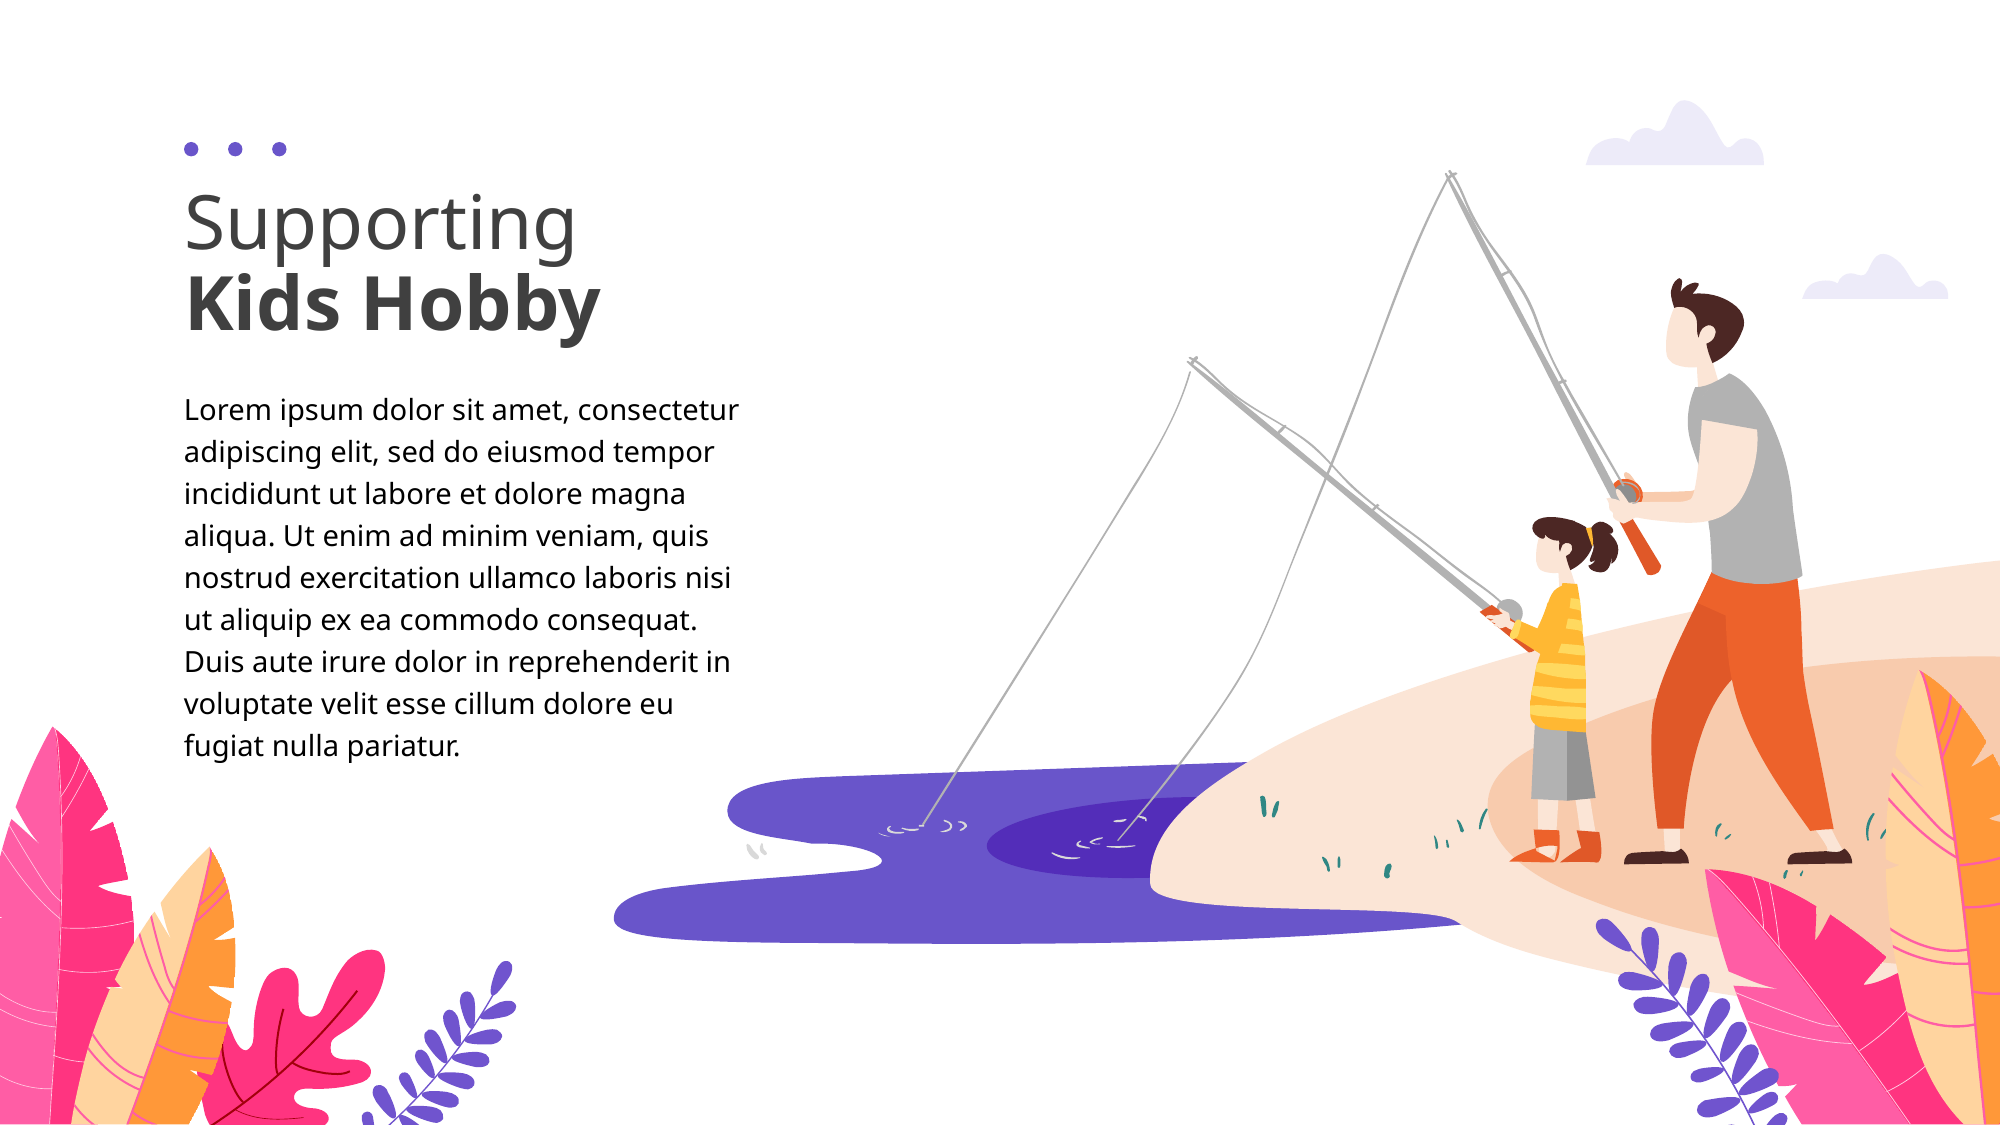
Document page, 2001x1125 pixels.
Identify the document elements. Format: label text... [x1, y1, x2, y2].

text_box [1616, 484, 1637, 502]
text_box [1585, 527, 1594, 547]
text_box [1668, 603, 1728, 664]
text_box [1530, 705, 1586, 720]
text_box [1479, 604, 1501, 617]
text_box [1531, 686, 1586, 703]
text_box [1089, 837, 1103, 845]
text_box [1622, 478, 1643, 502]
text_box [1570, 598, 1581, 611]
text_box [1559, 521, 1593, 571]
text_box [1199, 651, 1540, 795]
text_box [1188, 356, 1506, 607]
text_box [1509, 619, 1522, 640]
text_box [1537, 655, 1553, 663]
text_box [1624, 472, 1636, 482]
text_box [1687, 373, 1803, 584]
text_box [1154, 479, 1326, 795]
text_box [1562, 629, 1585, 645]
text_box [1666, 307, 1715, 368]
text_box [1555, 653, 1586, 665]
text_box [1614, 480, 1620, 487]
text_box [985, 801, 1112, 879]
text_box [1671, 300, 1745, 364]
text_box Lorem ipsum dolor sit amet, consectetur adipiscing elit, sed do eiusmod tempor incididunt ut labore et dolore magna aliqua. Ut enim ad minim veniam, quis nostrud exercitation ullamco laboris nisi ut aliquip ex ea commodo consequat. Duis aute irure dolor in reprehenderit in voluptate velit esse cillum dolore eu fugiat nulla pariatur. [184, 377, 760, 770]
text_box [1832, 656, 2000, 664]
text_box [1485, 607, 1514, 630]
text_box [1076, 840, 1090, 849]
text_box [1569, 609, 1582, 620]
text_box [1512, 639, 1534, 653]
text_box [1276, 427, 1285, 436]
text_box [746, 842, 769, 861]
text_box [1559, 643, 1586, 656]
text_box [1158, 762, 1246, 795]
text_box [901, 827, 919, 831]
text_box [1448, 179, 1618, 499]
text_box [1535, 663, 1586, 680]
text_box [1642, 494, 1648, 502]
text_box [1496, 599, 1523, 621]
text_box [1112, 795, 1595, 904]
text_box [613, 764, 1460, 944]
text_box [1530, 696, 1586, 707]
picture [1595, 664, 2000, 1125]
text_box [1620, 519, 1662, 576]
text_box [1536, 537, 1572, 574]
text_box [1692, 380, 1763, 431]
text_box [1531, 725, 1567, 795]
text_box [1696, 354, 1718, 386]
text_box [1585, 99, 1949, 300]
text_box [1725, 579, 1803, 664]
text_box [1561, 583, 1580, 599]
text_box [1530, 715, 1586, 733]
text_box [1586, 719, 1595, 787]
text_box [1516, 585, 1571, 663]
picture [0, 725, 518, 1125]
text_box [1697, 573, 1761, 623]
text_box [1799, 560, 2000, 664]
text_box [1566, 618, 1583, 632]
text_box [1051, 852, 1081, 860]
text_box [1500, 627, 1511, 638]
text_box [1584, 611, 1692, 722]
text_box Supporting Kids Hobby [184, 177, 977, 355]
text_box [1620, 481, 1641, 504]
text_box [1331, 175, 1450, 464]
text_box [1588, 521, 1619, 573]
text_box [1499, 271, 1509, 278]
text_box [1557, 563, 1575, 586]
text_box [183, 141, 287, 157]
text_box [939, 819, 953, 833]
text_box [1327, 465, 1332, 474]
text_box [957, 821, 967, 831]
text_box [1629, 420, 1758, 523]
text_box [1191, 365, 1490, 610]
text_box [1643, 490, 1694, 502]
text_box [1532, 516, 1575, 541]
text_box [1448, 169, 1623, 482]
text_box [1532, 672, 1586, 688]
text_box [1567, 732, 1595, 795]
text_box [887, 825, 905, 834]
text_box [1606, 488, 1637, 524]
text_box [1206, 904, 1595, 970]
text_box [1488, 748, 1533, 795]
text_box [922, 371, 1191, 824]
